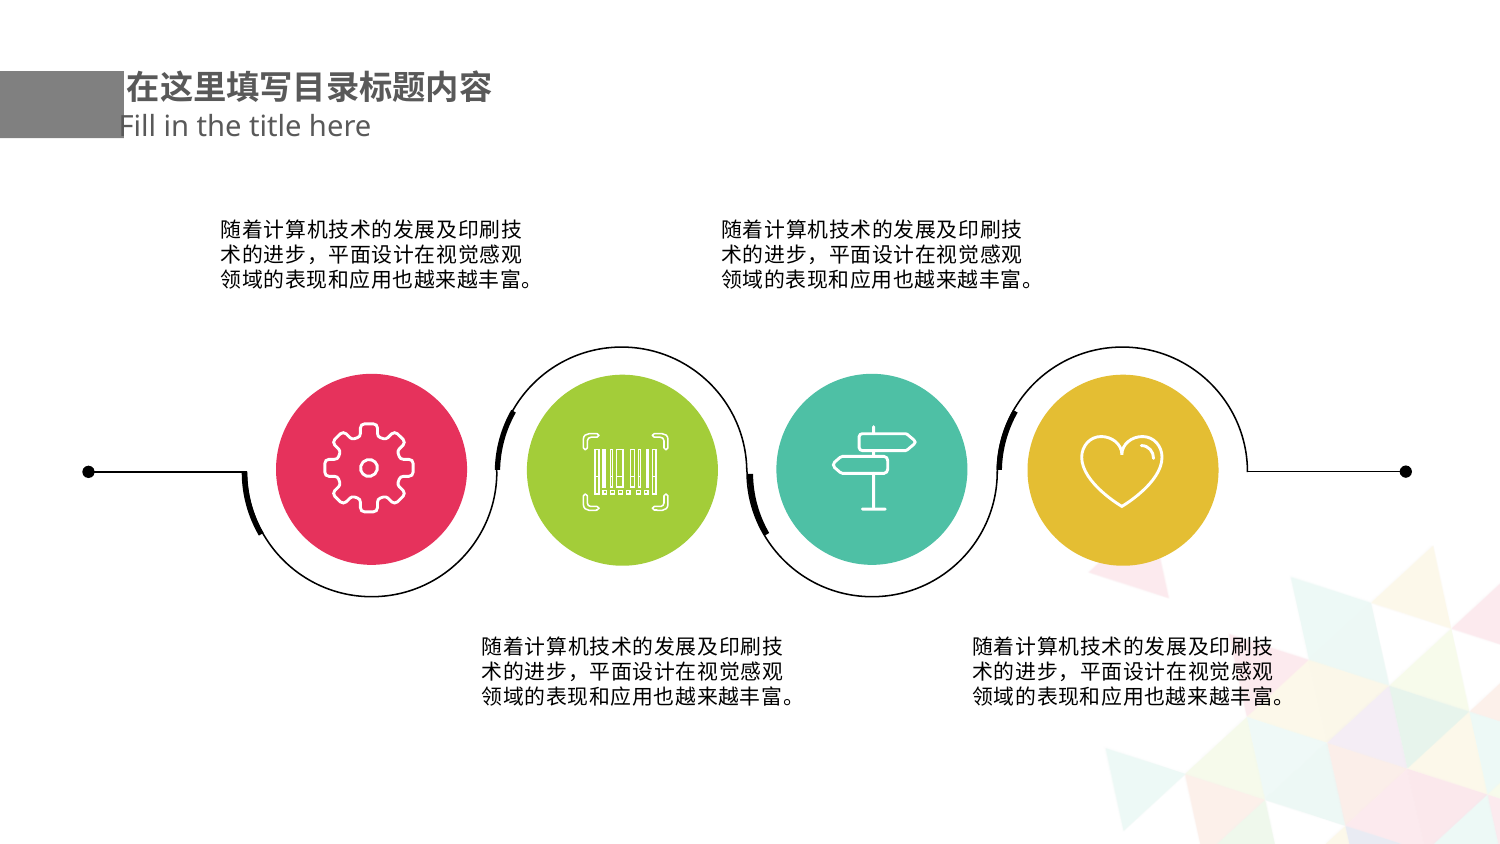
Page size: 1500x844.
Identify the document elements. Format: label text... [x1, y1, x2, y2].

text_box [1027, 374, 1219, 566]
text_box 随着计算机技术的发展及印刷技术的进步，平面设计在视觉感观领域的表现和应用也越来越丰富。 [706, 209, 1038, 299]
text_box 随着计算机技术的发展及印刷技术的进步，平面设计在视觉感观领域的表现和应用也越来越丰富。 [206, 209, 537, 299]
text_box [526, 374, 719, 566]
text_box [776, 373, 968, 566]
text_box Fill in the title here [103, 99, 387, 150]
text_box 随着计算机技术的发展及印刷技术的进步，平面设计在视觉感观领域的表现和应用也越来越丰富。 [957, 626, 1289, 716]
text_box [275, 373, 468, 566]
text_box 随着计算机技术的发展及印刷技术的进步，平面设计在视觉感观领域的表现和应用也越来越丰富。 [467, 626, 798, 716]
text_box 在这里填写目录标题内容 [112, 59, 538, 114]
text_box [0, 70, 112, 139]
picture [0, 0, 1500, 844]
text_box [88, 344, 1406, 601]
